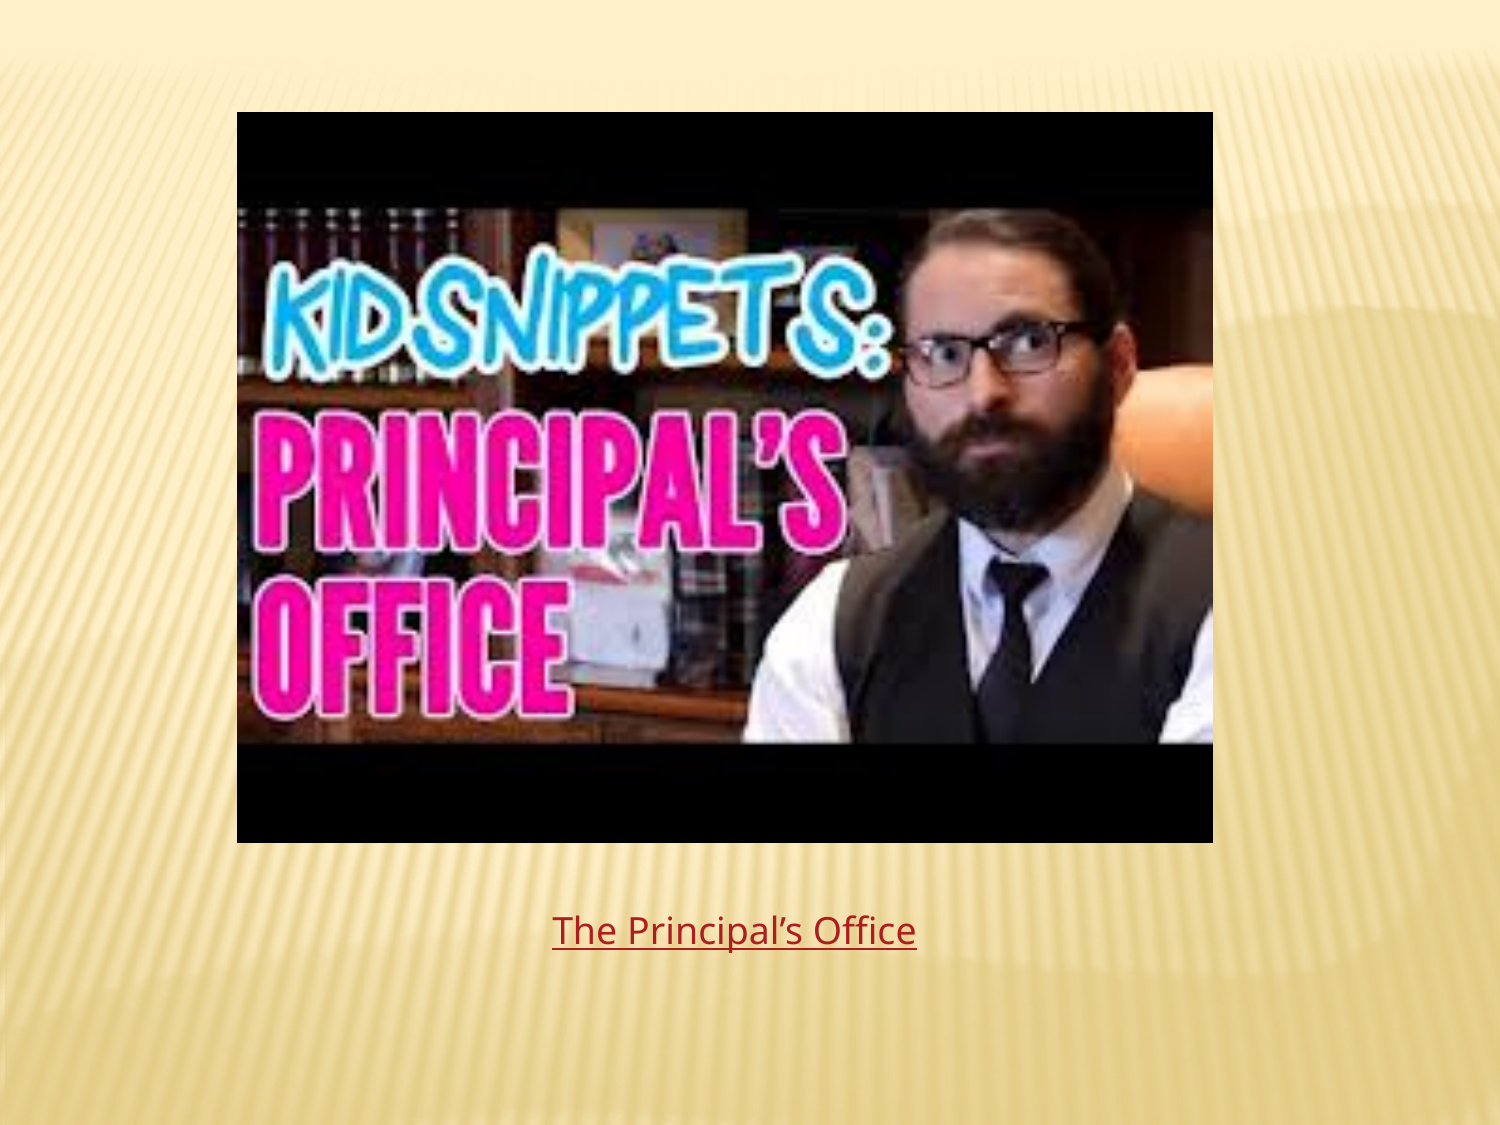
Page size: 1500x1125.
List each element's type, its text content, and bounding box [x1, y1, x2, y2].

text_box The Principal’s Office [537, 899, 938, 966]
picture [237, 112, 1213, 844]
